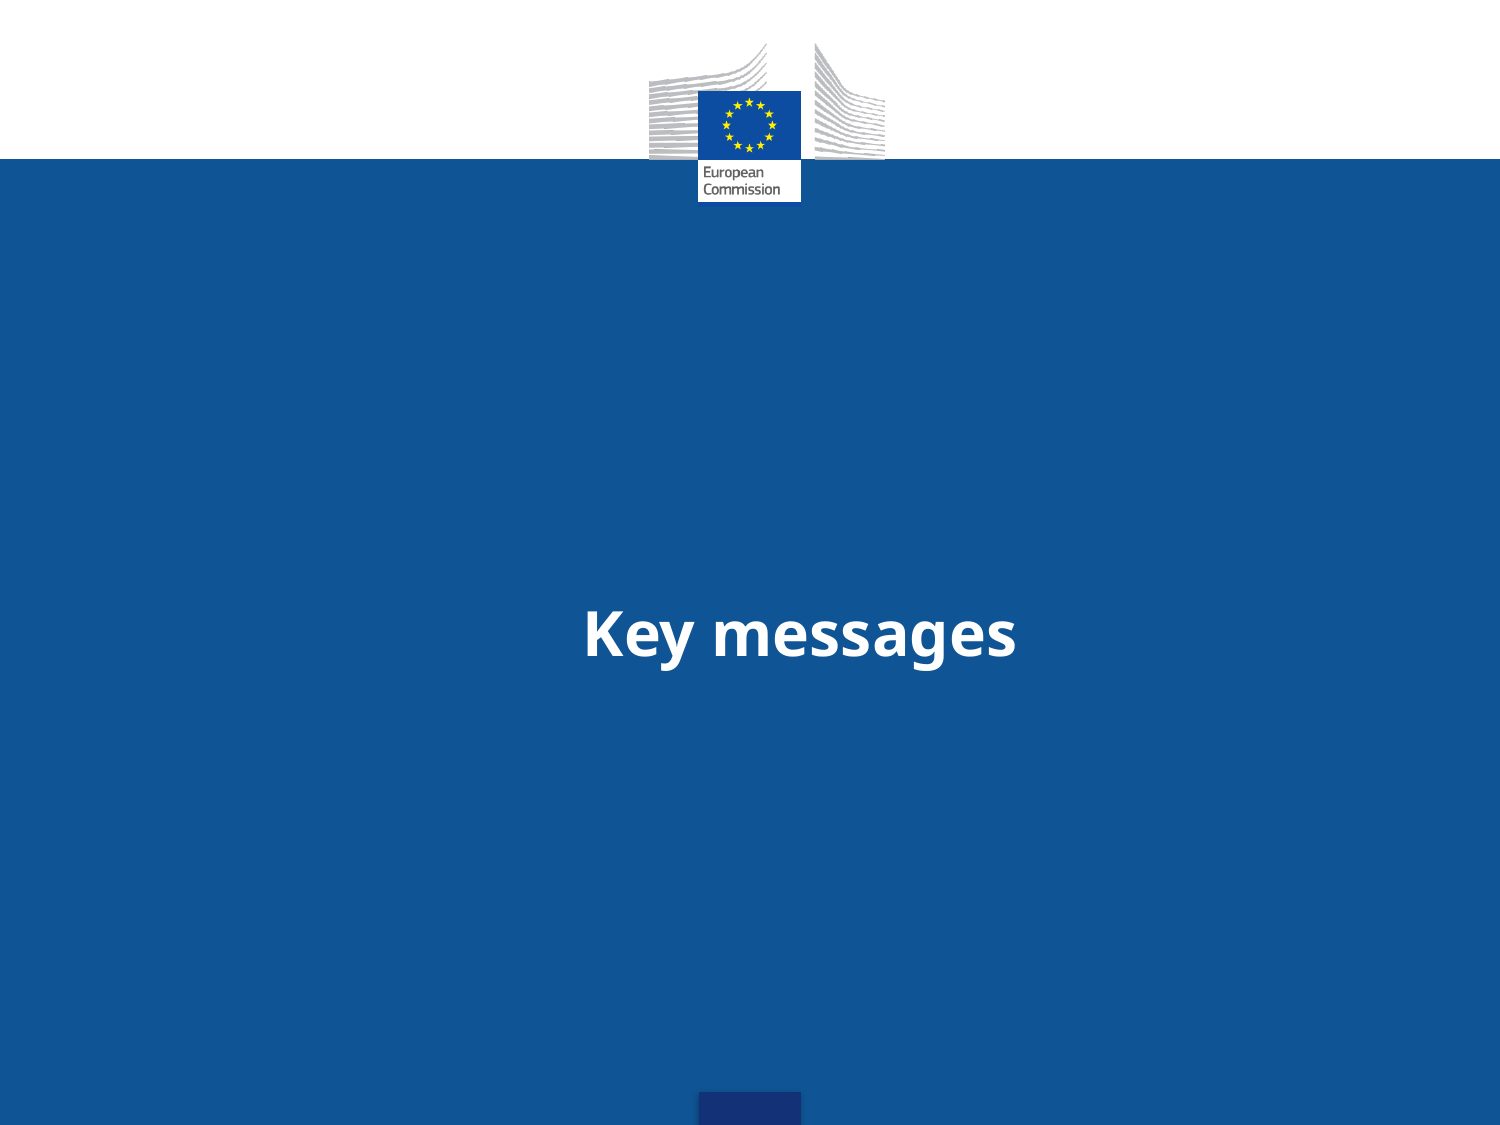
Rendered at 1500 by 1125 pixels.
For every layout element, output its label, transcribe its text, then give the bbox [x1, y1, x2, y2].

subtitle Key messages [100, 585, 1500, 870]
